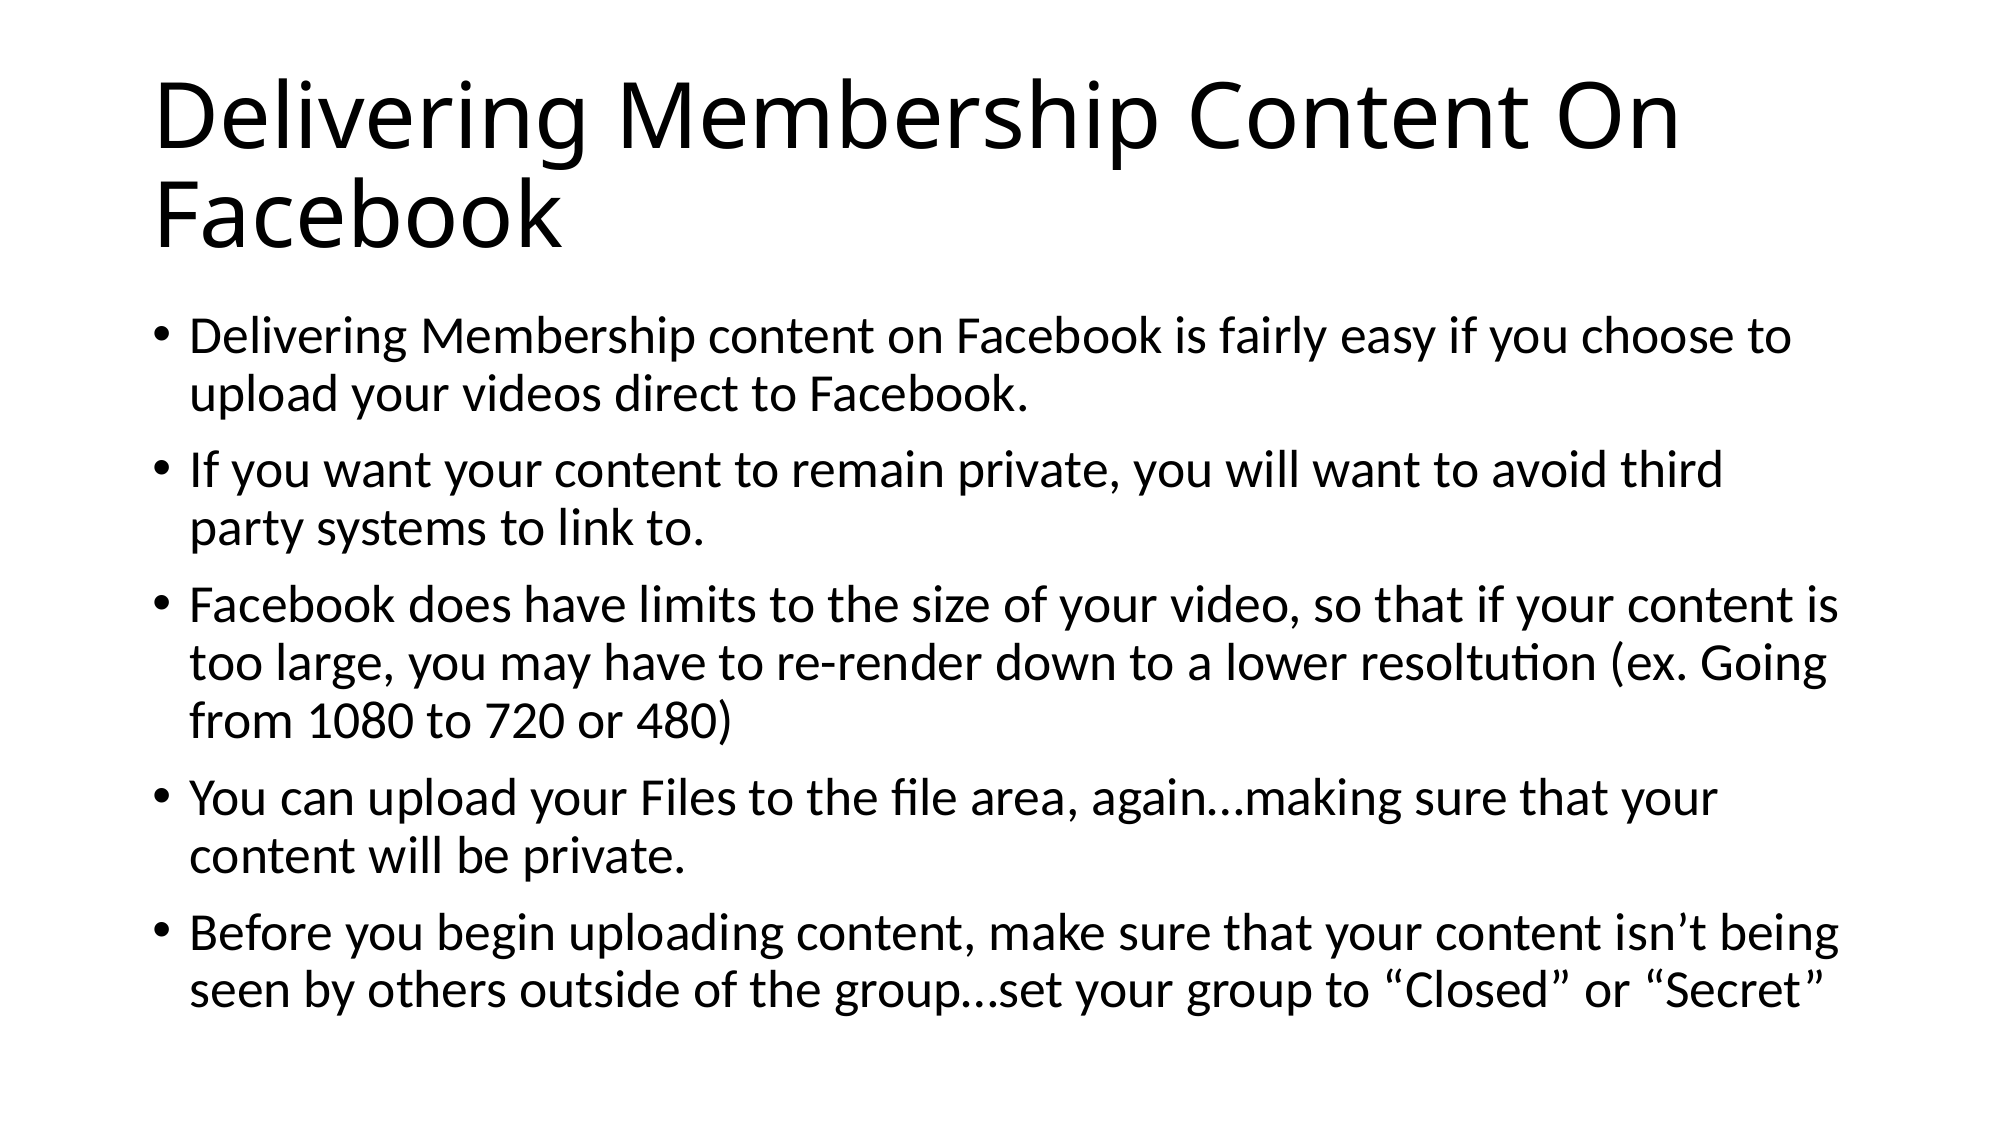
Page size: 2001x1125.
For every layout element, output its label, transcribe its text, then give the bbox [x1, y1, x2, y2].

list Delivering Membership content on Facebook is fairly easy if you choose to upload your videos direct to Facebook. If you want your content to remain private, you will want to avoid third party systems to link to. Facebook does have limits to the size of your video, so that if your content is too large, you may have to re-render down to a lower resoltution (ex. Going from 1080 to 720 or 480) You can upload your Files to the file area, again…making sure that your content will be private. Before you begin uploading content, make sure that your content isn’t being seen by others outside of the group…set your group to “Closed” or “Secret” [137, 299, 1863, 1038]
title Delivering Membership Content On Facebook [137, 59, 1863, 278]
